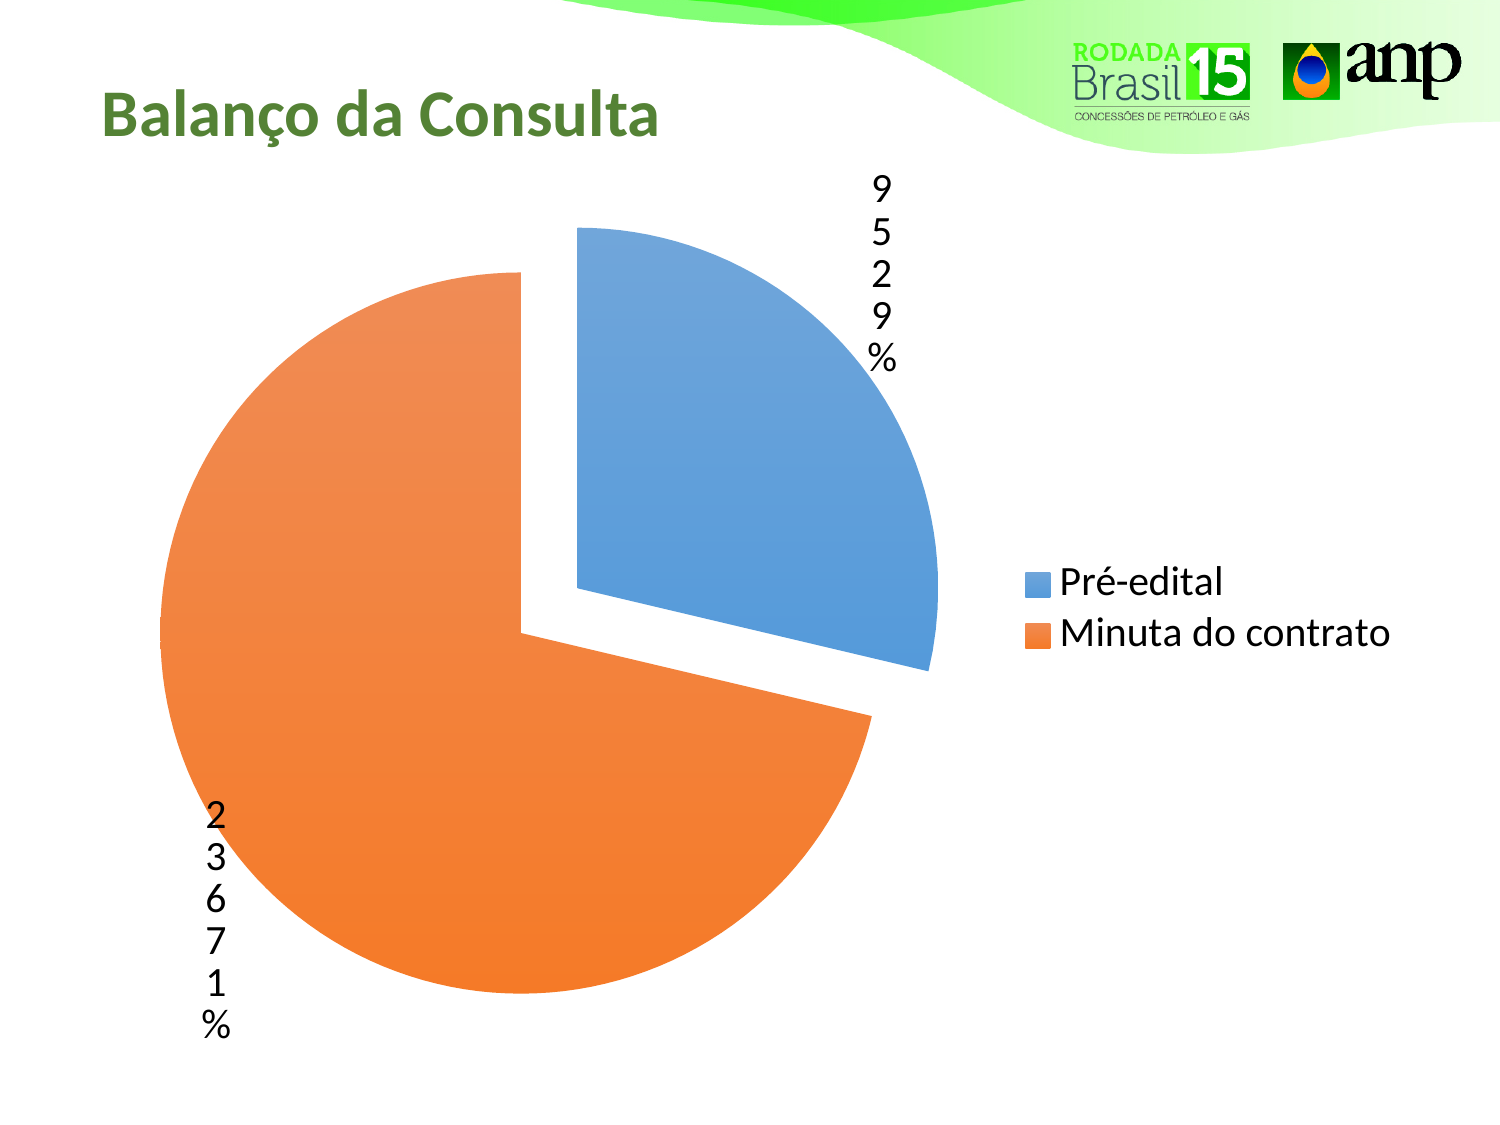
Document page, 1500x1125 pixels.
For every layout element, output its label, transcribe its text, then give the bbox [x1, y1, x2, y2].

chart [0, 171, 1500, 1083]
picture [236, 0, 1500, 243]
title Balanço da Consulta [86, 71, 750, 171]
